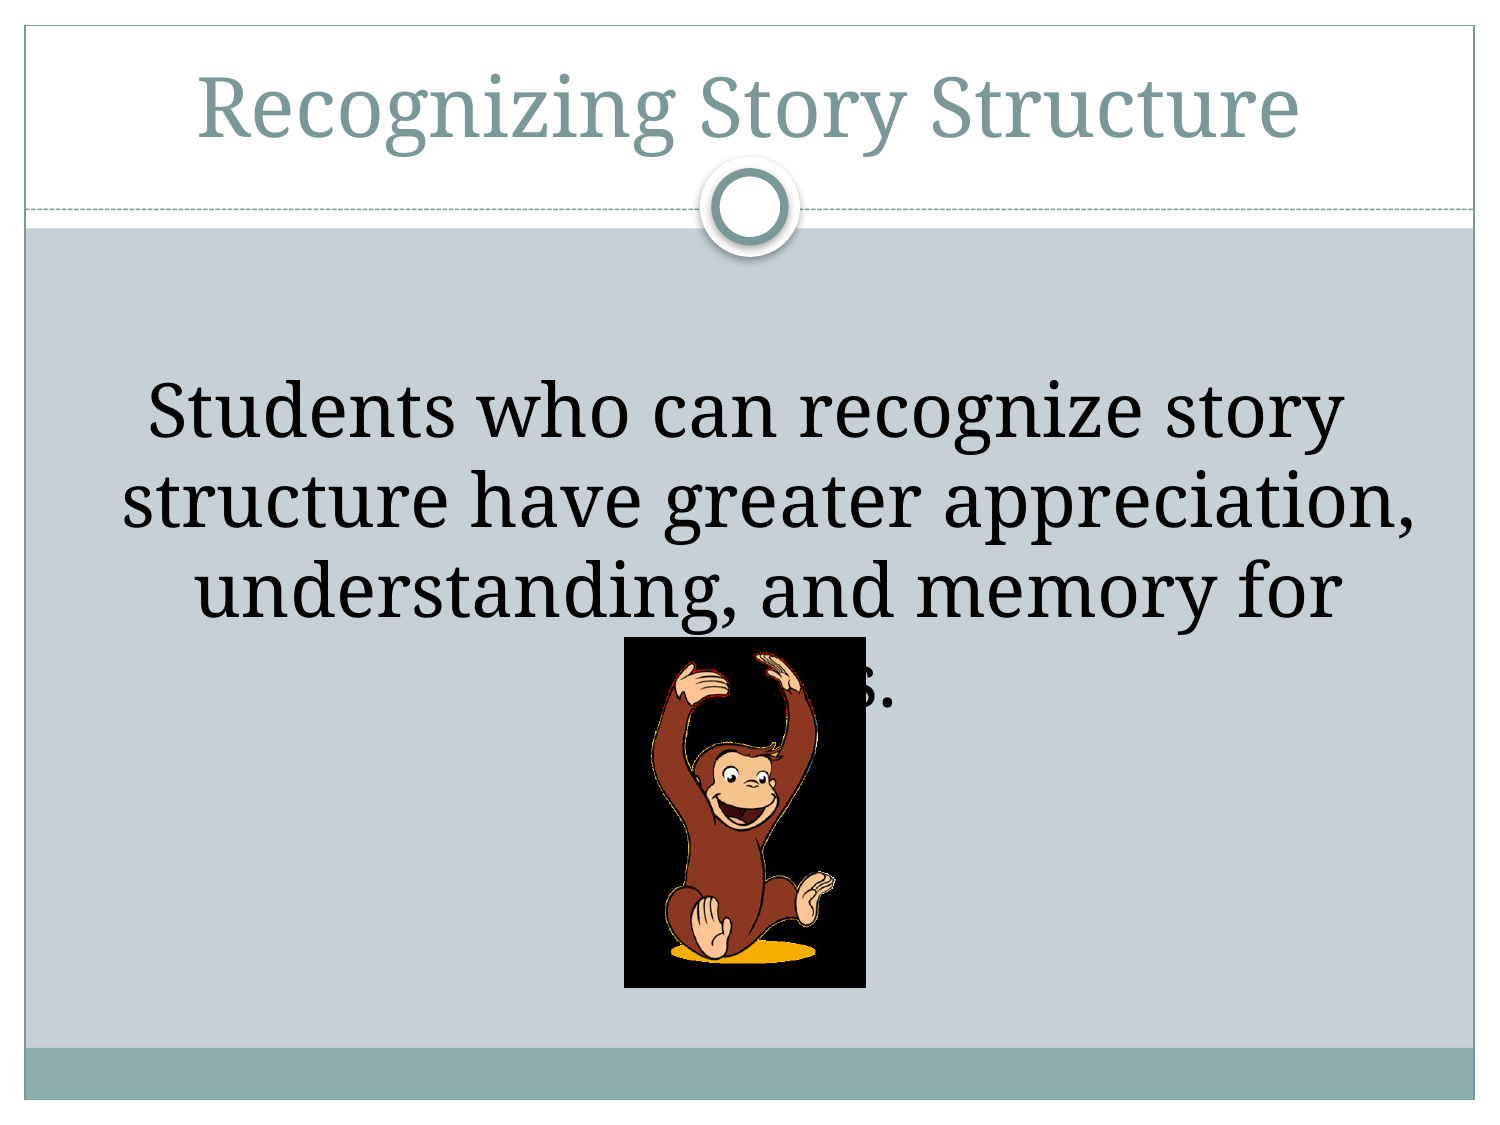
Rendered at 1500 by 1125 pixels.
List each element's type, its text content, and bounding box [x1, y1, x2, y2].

title Recognizing Story Structure [49, 37, 1450, 162]
picture [624, 637, 866, 988]
list Students who can recognize story structure have greater appreciation, understanding, and memory for stories. [49, 250, 1445, 1001]
